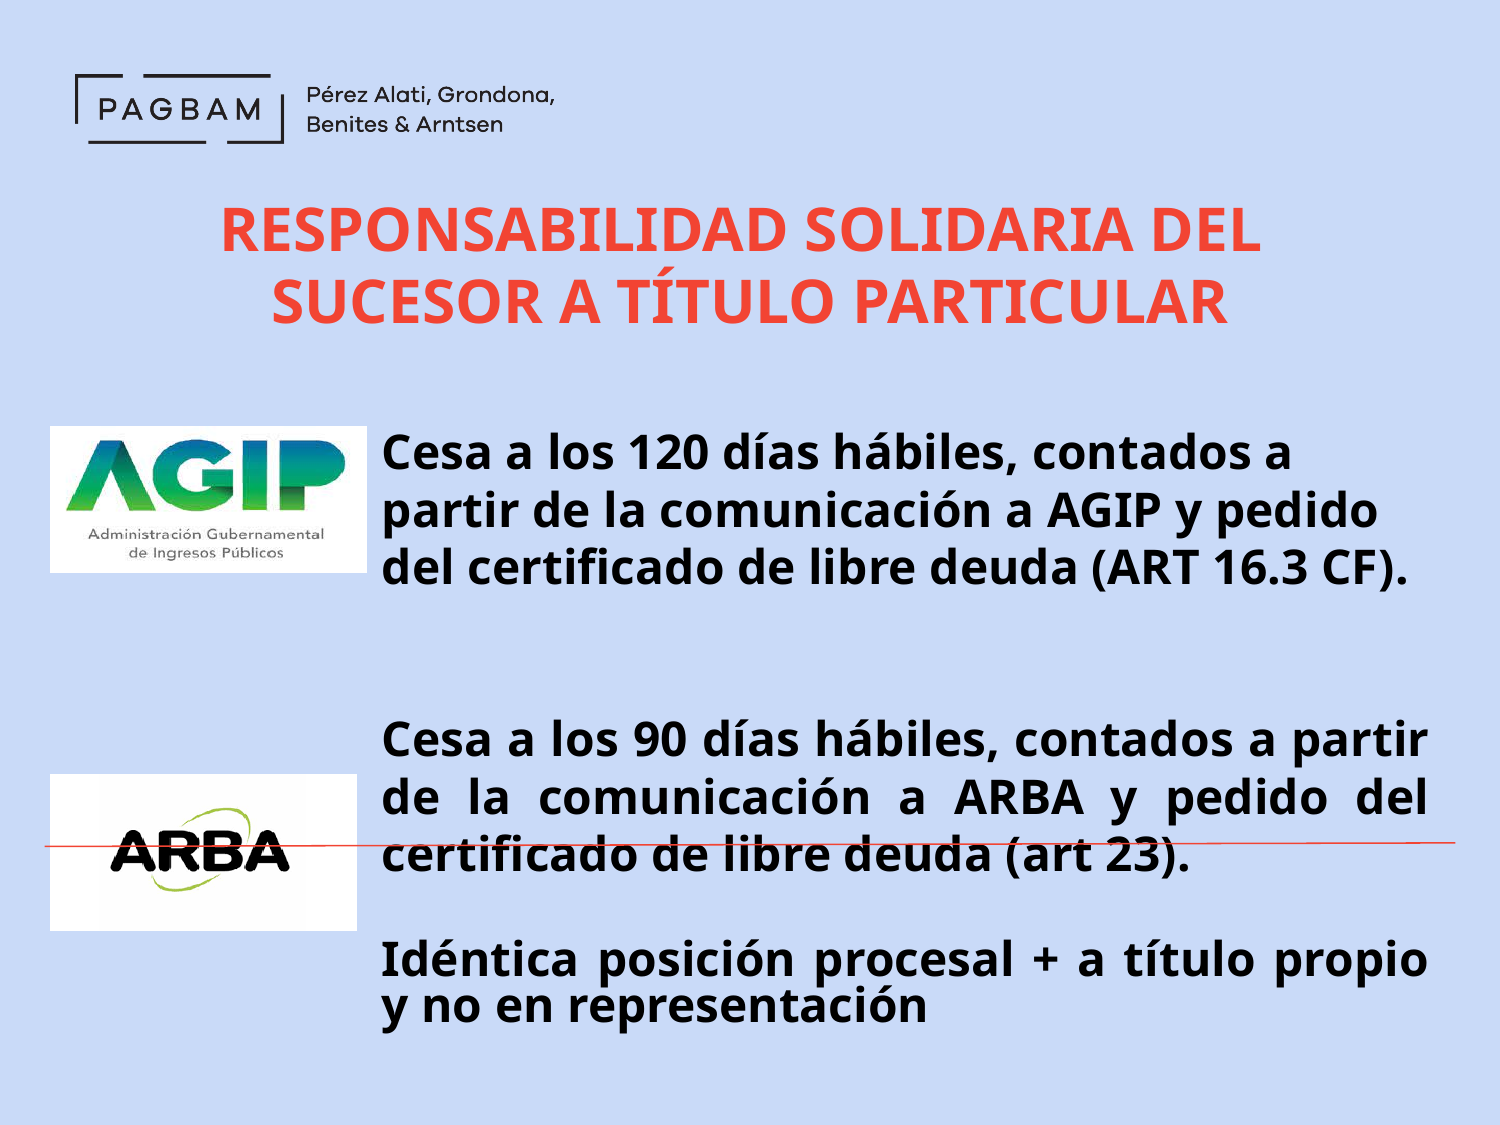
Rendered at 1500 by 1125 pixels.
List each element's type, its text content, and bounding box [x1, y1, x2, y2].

list Cesa a los 120 días hábiles, contados a partir de la comunicación a AGIP y pedido del certificado de libre deuda (ART 16.3 CF). Cesa a los 90 días hábiles, contados a partir de la comunicación a ARBA y pedido del certificado de libre deuda (art 23). Idéntica posición procesal + a título propio y no en representación [366, 309, 1447, 841]
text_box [44, 842, 1456, 847]
picture [49, 774, 357, 842]
title RESPONSABILIDAD SOLIDARIA DEL SUCESOR A TÍTULO PARTICULAR [75, 222, 1425, 310]
picture [49, 426, 368, 573]
list Cesa a los 120 días hábiles, contados a partir de la comunicación a AGIP y pedido del certificado de libre deuda (ART 16.3 CF). Cesa a los 90 días hábiles, contados a partir de la comunicación a ARBA y pedido del certificado de libre deuda (art 23). Idéntica posición procesal + a título propio y no en representación [366, 855, 1447, 932]
picture [49, 847, 357, 932]
picture [75, 74, 554, 144]
